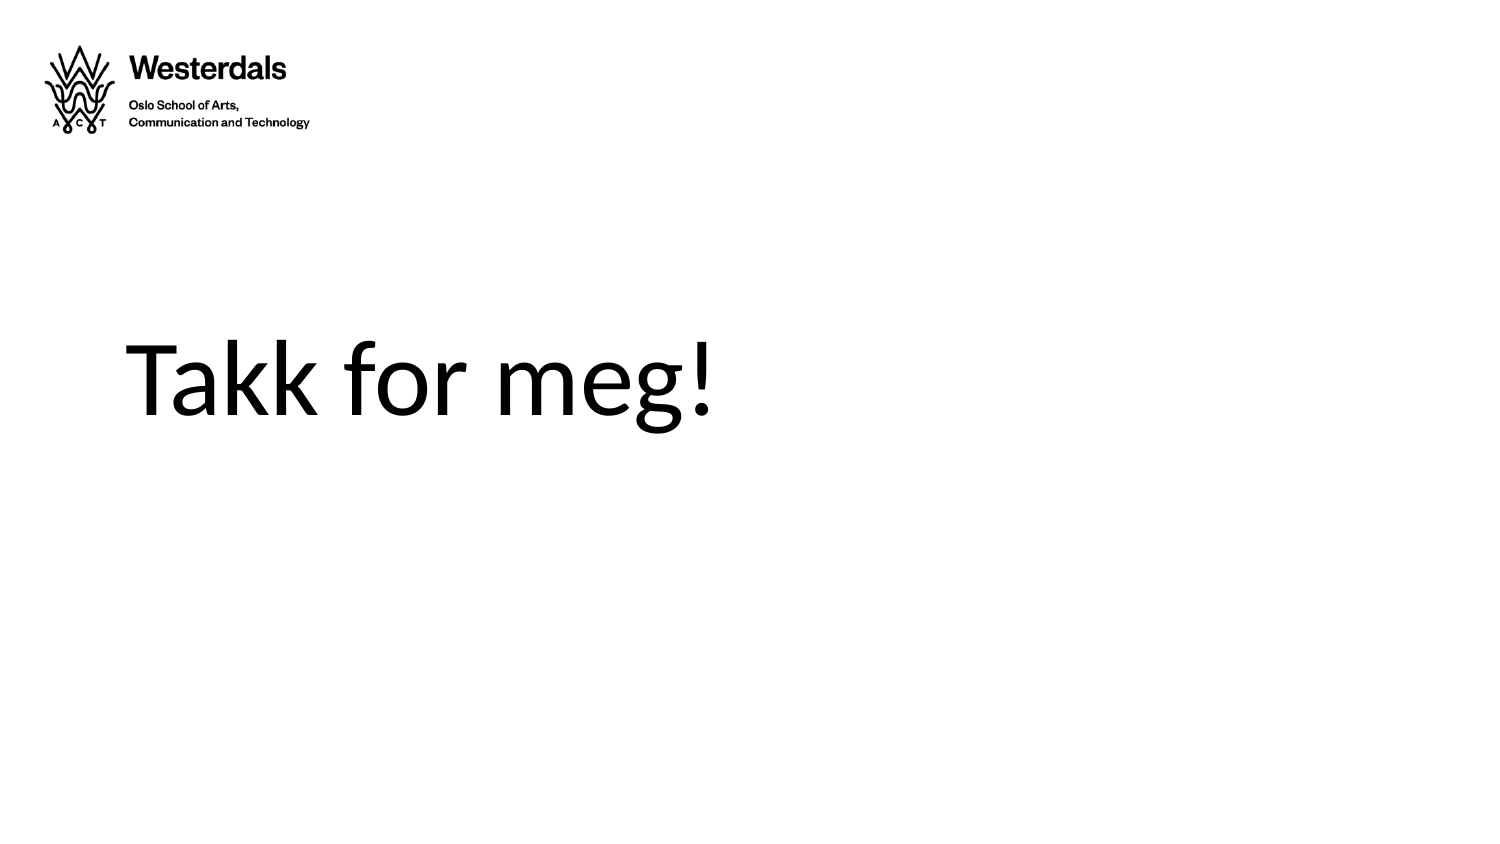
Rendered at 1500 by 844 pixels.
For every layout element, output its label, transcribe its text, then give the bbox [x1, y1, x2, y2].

picture [0, 0, 327, 149]
title Takk for meg! [110, 299, 1389, 440]
